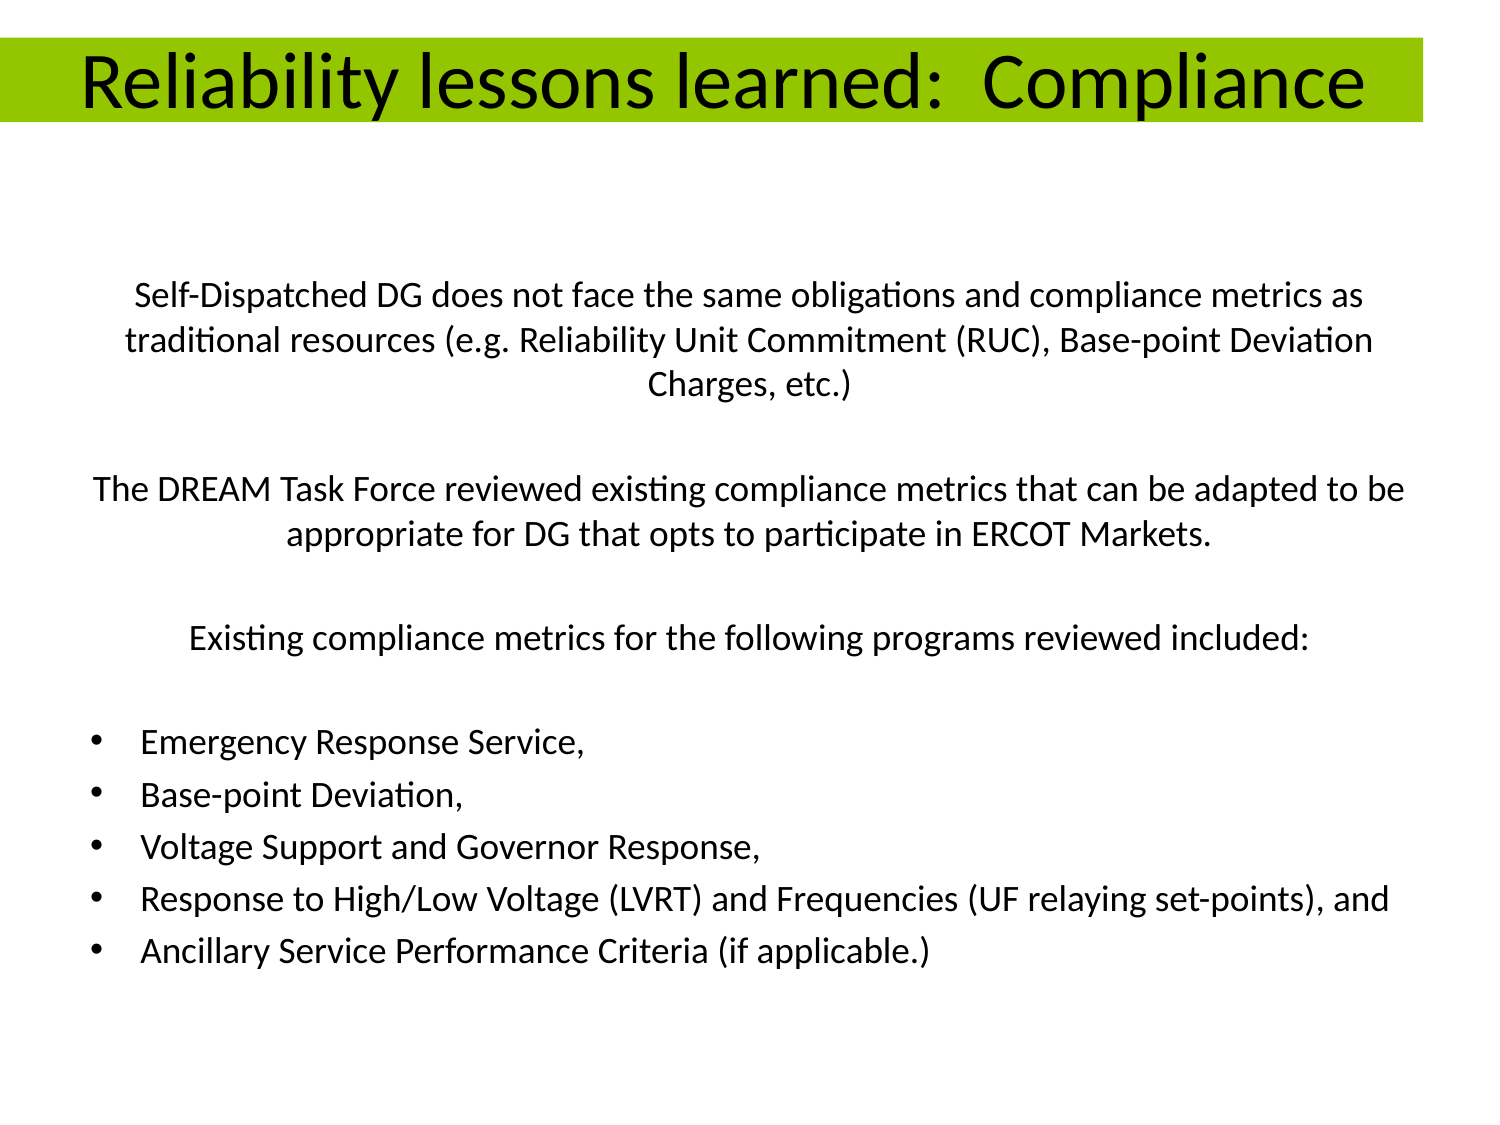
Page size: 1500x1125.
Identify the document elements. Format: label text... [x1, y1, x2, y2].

list Self-Dispatched DG does not face the same obligations and compliance metrics as traditional resources (e.g. Reliability Unit Commitment (RUC), Base-point Deviation Charges, etc.) The DREAM Task Force reviewed existing compliance metrics that can be adapted to be appropriate for DG that opts to participate in ERCOT Markets. Existing compliance metrics for the following programs reviewed included: Emergency Response Service, Base-point Deviation, Voltage Support and Governor Response, Response to High/Low Voltage (LVRT) and Frequencies (UF relaying set-points), and Ancillary Service Performance Criteria (if applicable.) [75, 262, 1425, 1005]
title Reliability lessons learned: Compliance [0, 0, 1450, 170]
